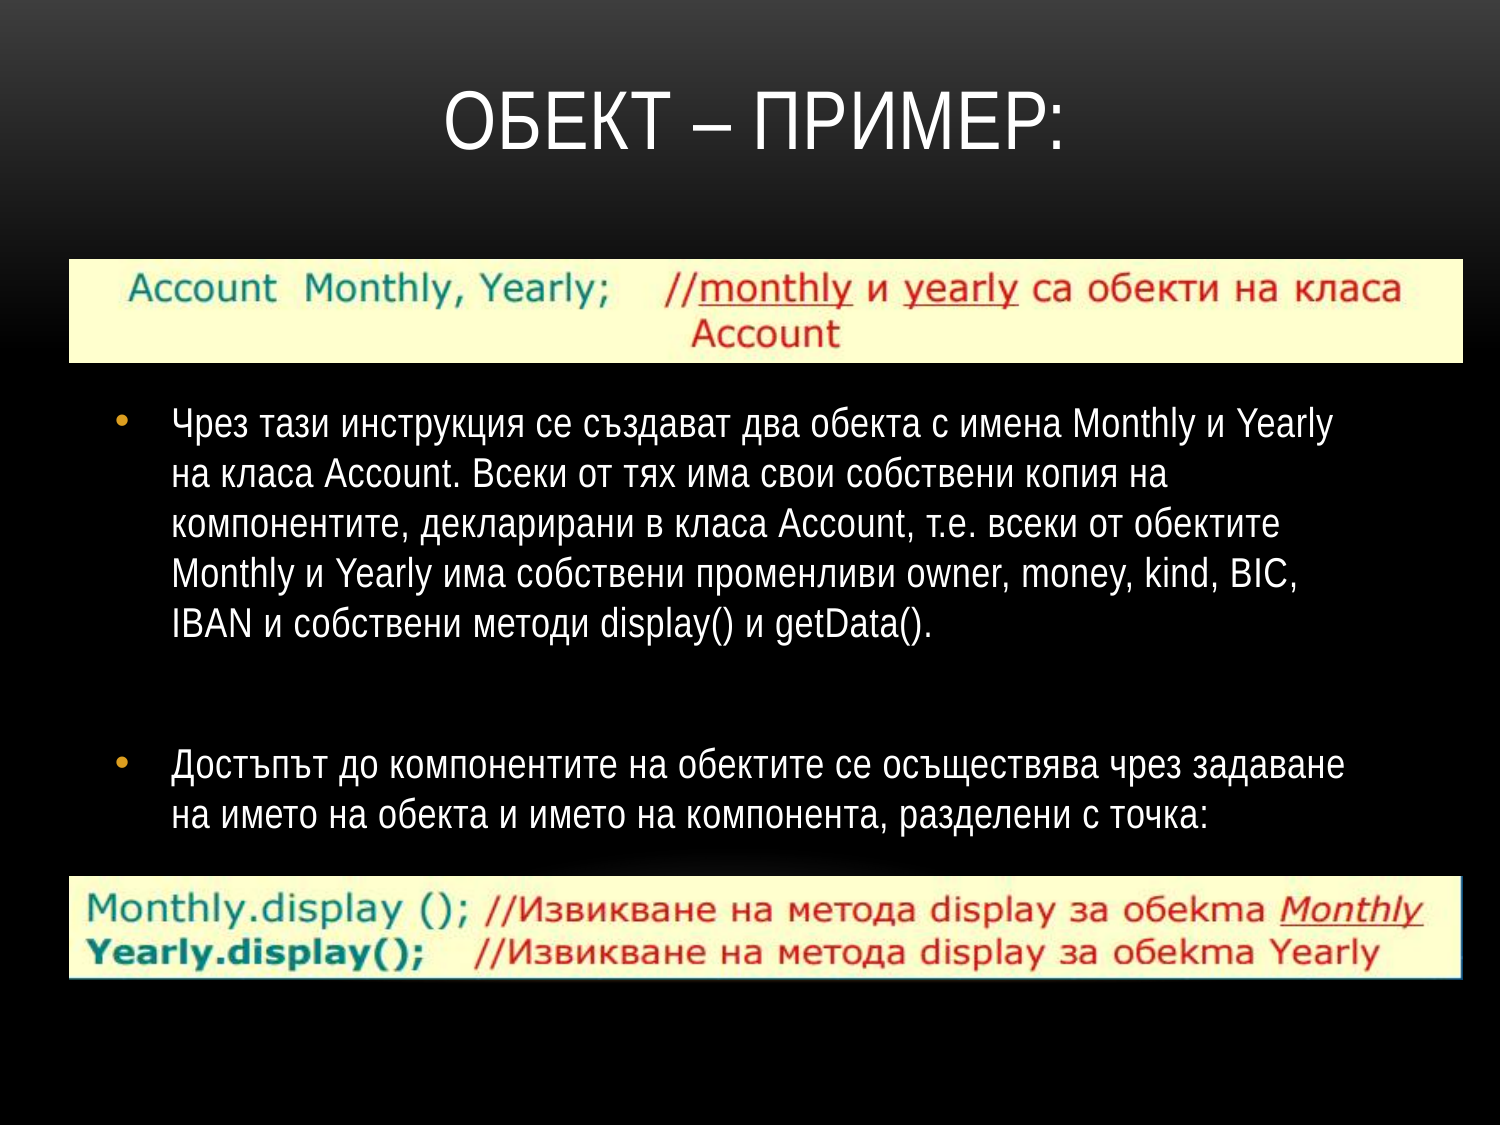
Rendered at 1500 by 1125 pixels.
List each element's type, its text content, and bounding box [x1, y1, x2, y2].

picture [0, 0, 1500, 1125]
list Чрез тази инструкция се създават два обекта с имена Monthly и Yearly на класа Account. Всеки от тях има свои собствени копия на компонентите, декларирани в класа Account, т.е. всеки от обектите Monthly и Yearly има собствени променливи owner, money, kind, BIC, IBAN и собствени методи display() и getData(). Достъпът до компонентите на обектите се осъществява чрез задаване на името на обекта и името на компонента, разделени с точка: [99, 375, 1400, 876]
title Обект – пример: [115, 30, 1416, 174]
